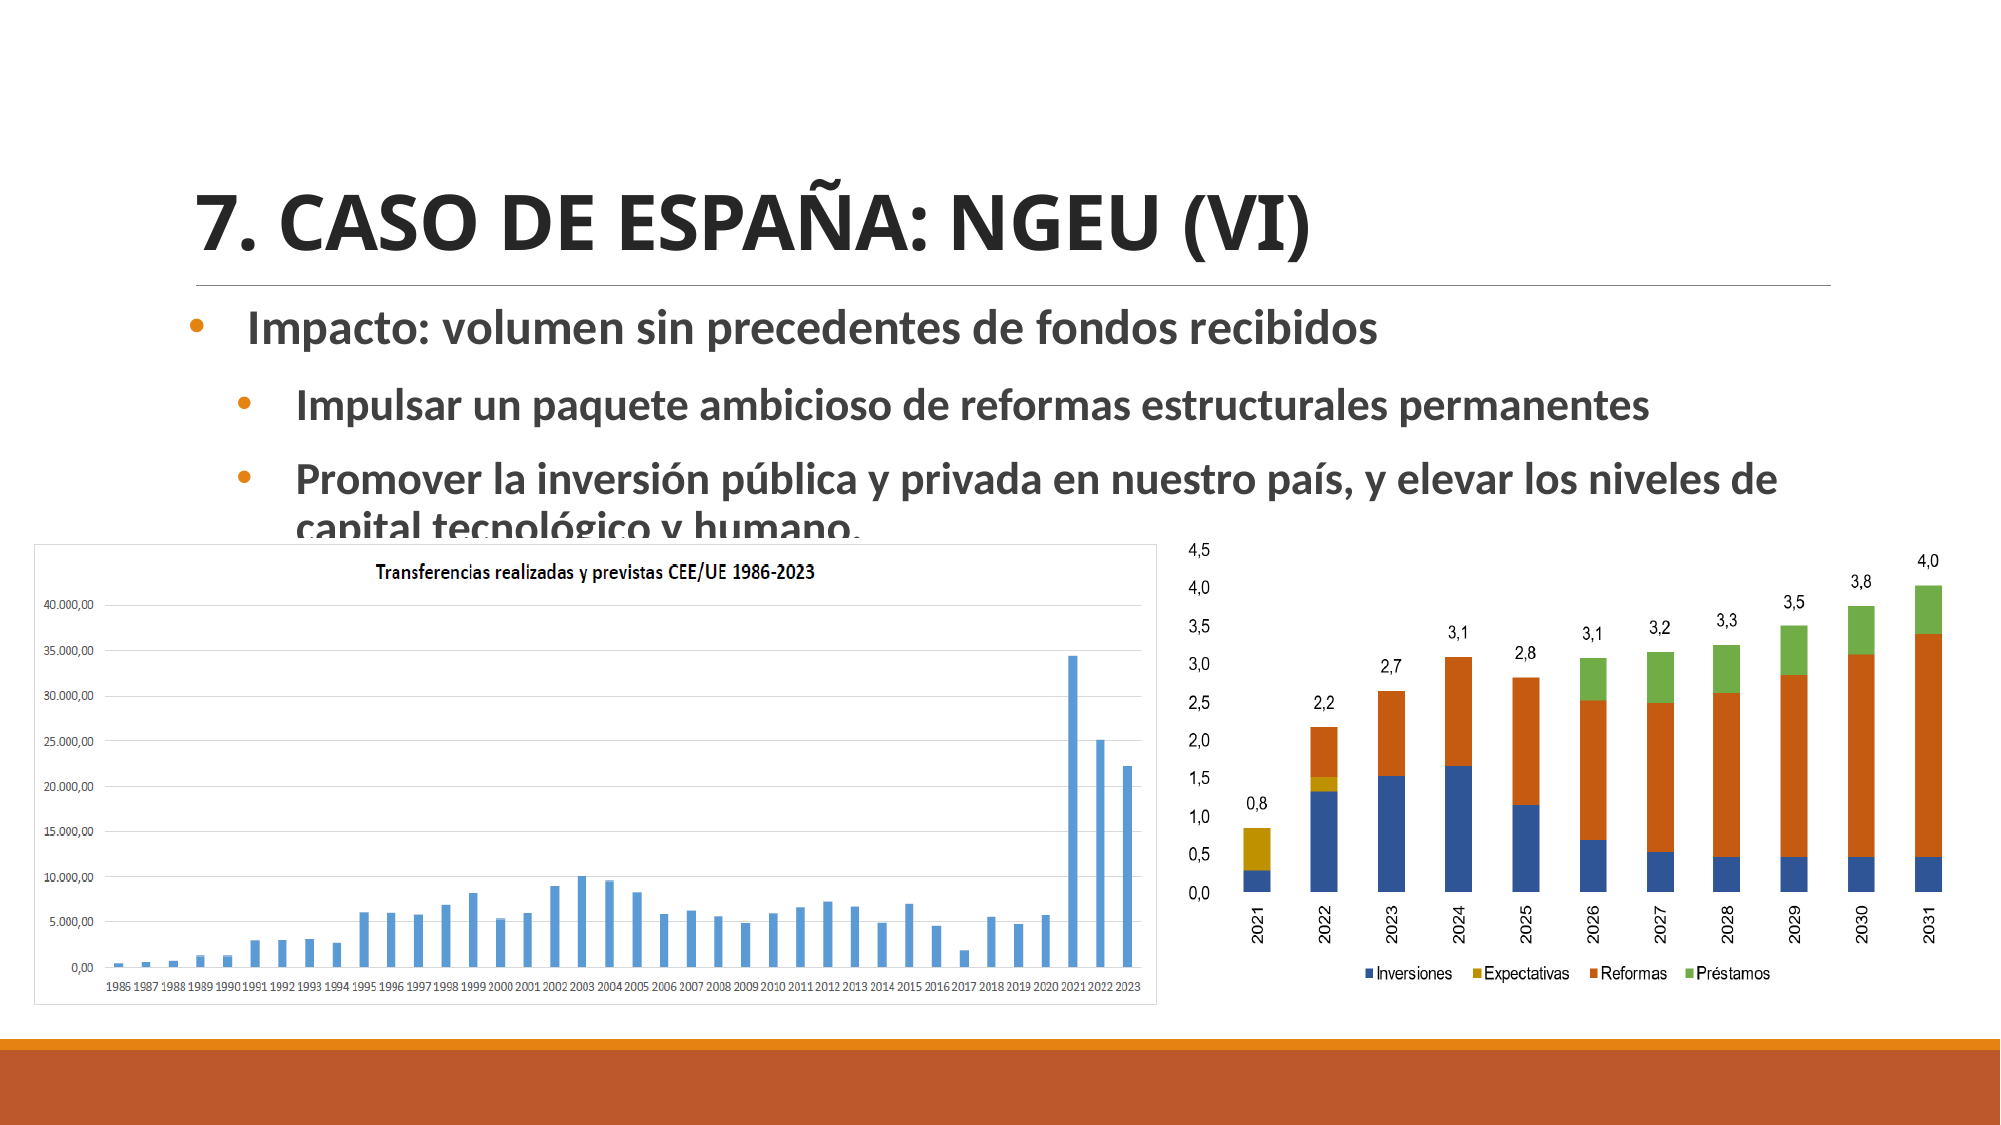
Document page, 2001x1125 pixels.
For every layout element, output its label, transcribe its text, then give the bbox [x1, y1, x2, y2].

picture [1176, 527, 1981, 1002]
picture [30, 538, 1162, 1012]
text_box Impacto: volumen sin precedentes de fondos recibidos Impulsar un paquete ambicioso de reformas estructurales permanentes Promover la inversión pública y privada en nuestro país, y elevar los niveles de capital tecnológico y humano. [188, 293, 1839, 578]
text_box 7. CASO DE ESPAÑA: NGEU (VI) [180, 157, 1840, 274]
